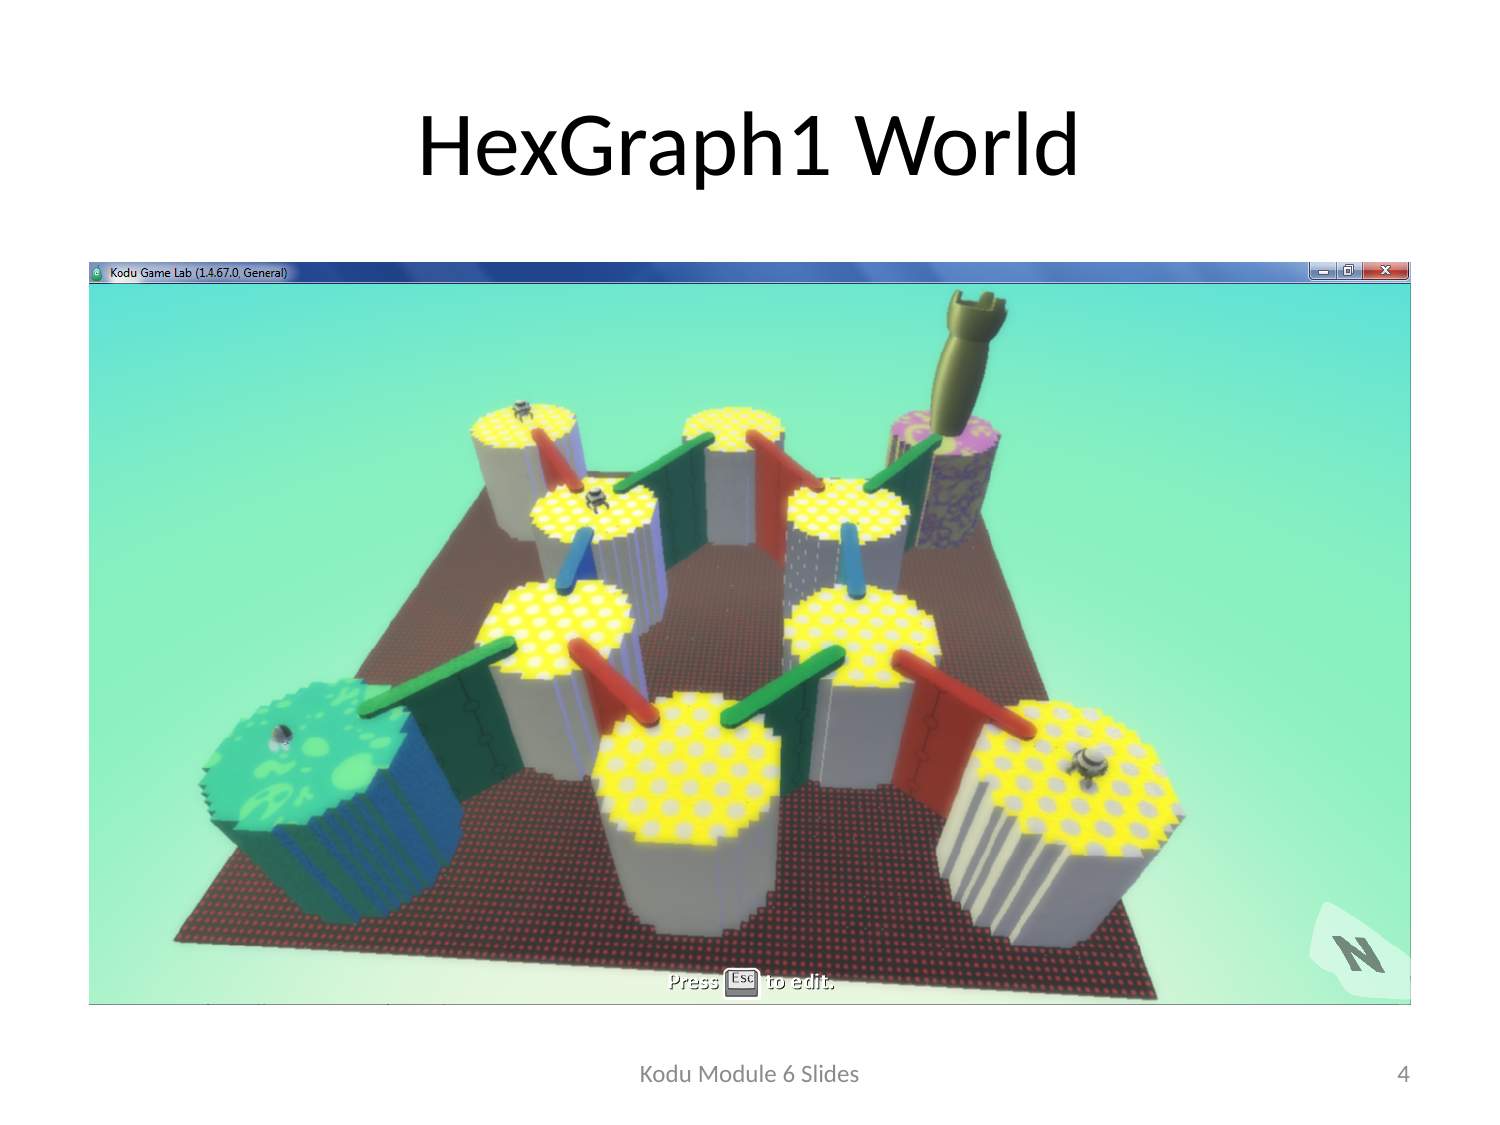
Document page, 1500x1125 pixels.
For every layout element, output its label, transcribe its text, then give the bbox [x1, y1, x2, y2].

footer Kodu Module 6 Slides [512, 1042, 988, 1103]
slide_number 4 [1074, 1042, 1425, 1103]
title HexGraph1 World [75, 45, 1425, 233]
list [89, 262, 1411, 1006]
